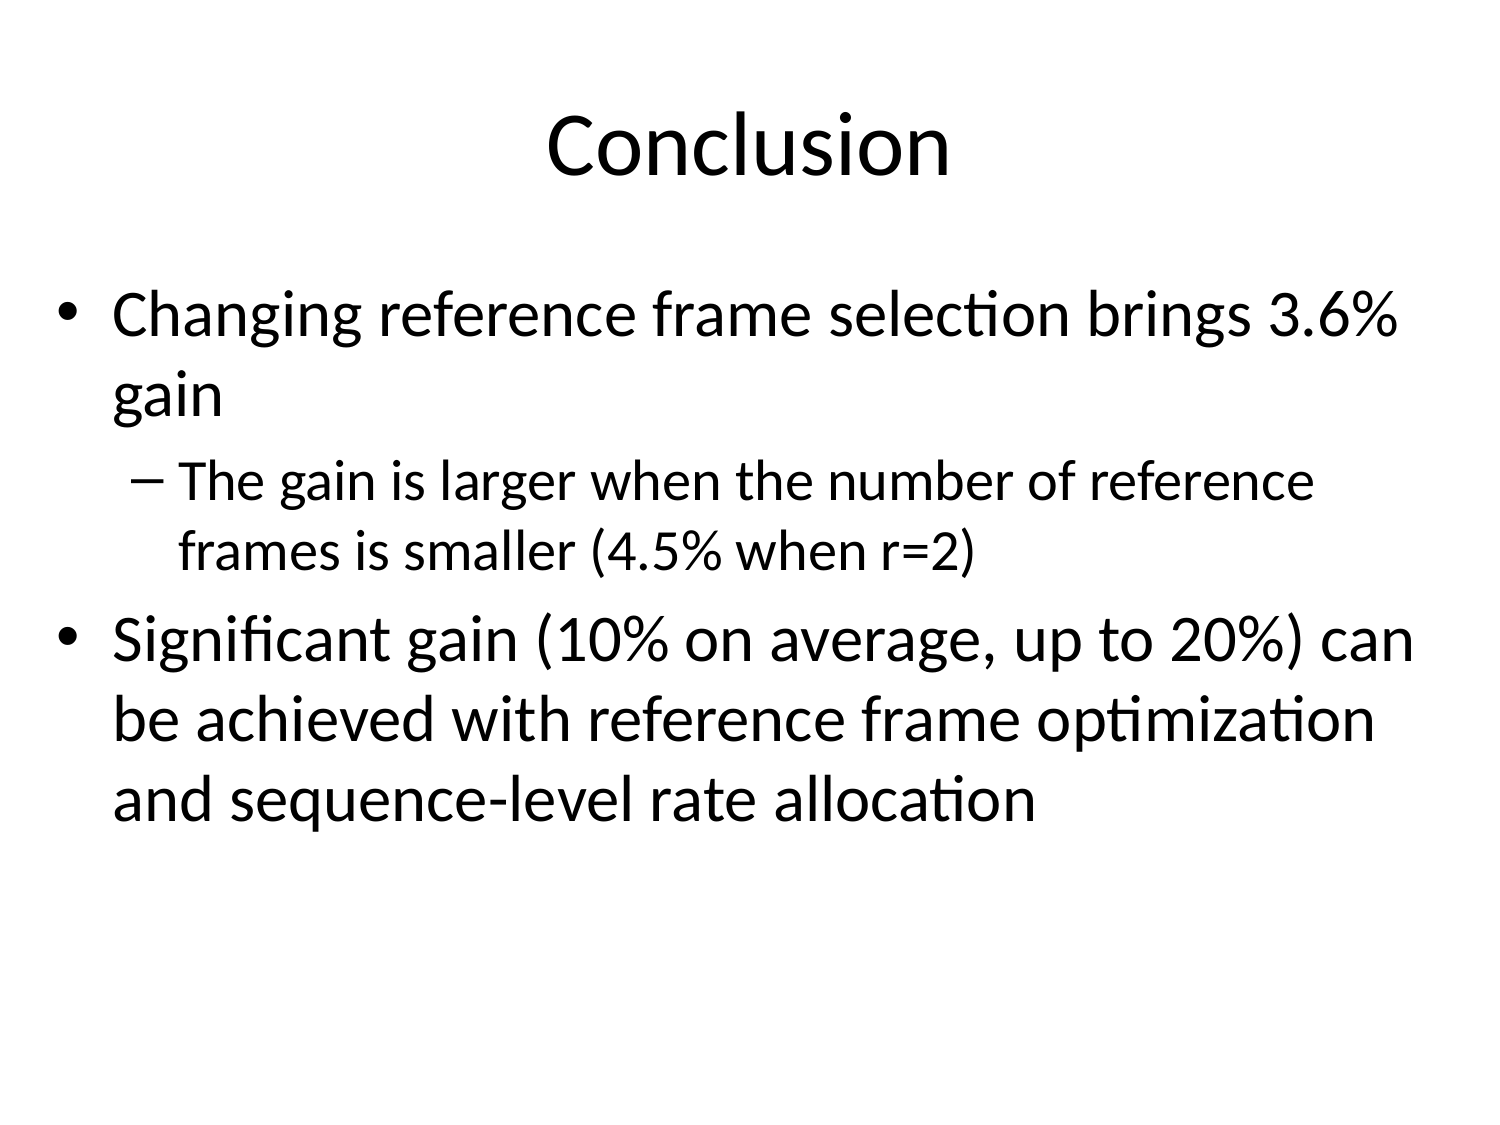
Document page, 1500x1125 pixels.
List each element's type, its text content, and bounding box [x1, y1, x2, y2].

list Changing reference frame selection brings 3.6% gain The gain is larger when the number of reference frames is smaller (4.5% when r=2) Significant gain (10% on average, up to 20%) can be achieved with reference frame optimization and sequence-level rate allocation [41, 262, 1449, 1005]
title Conclusion [75, 45, 1425, 233]
